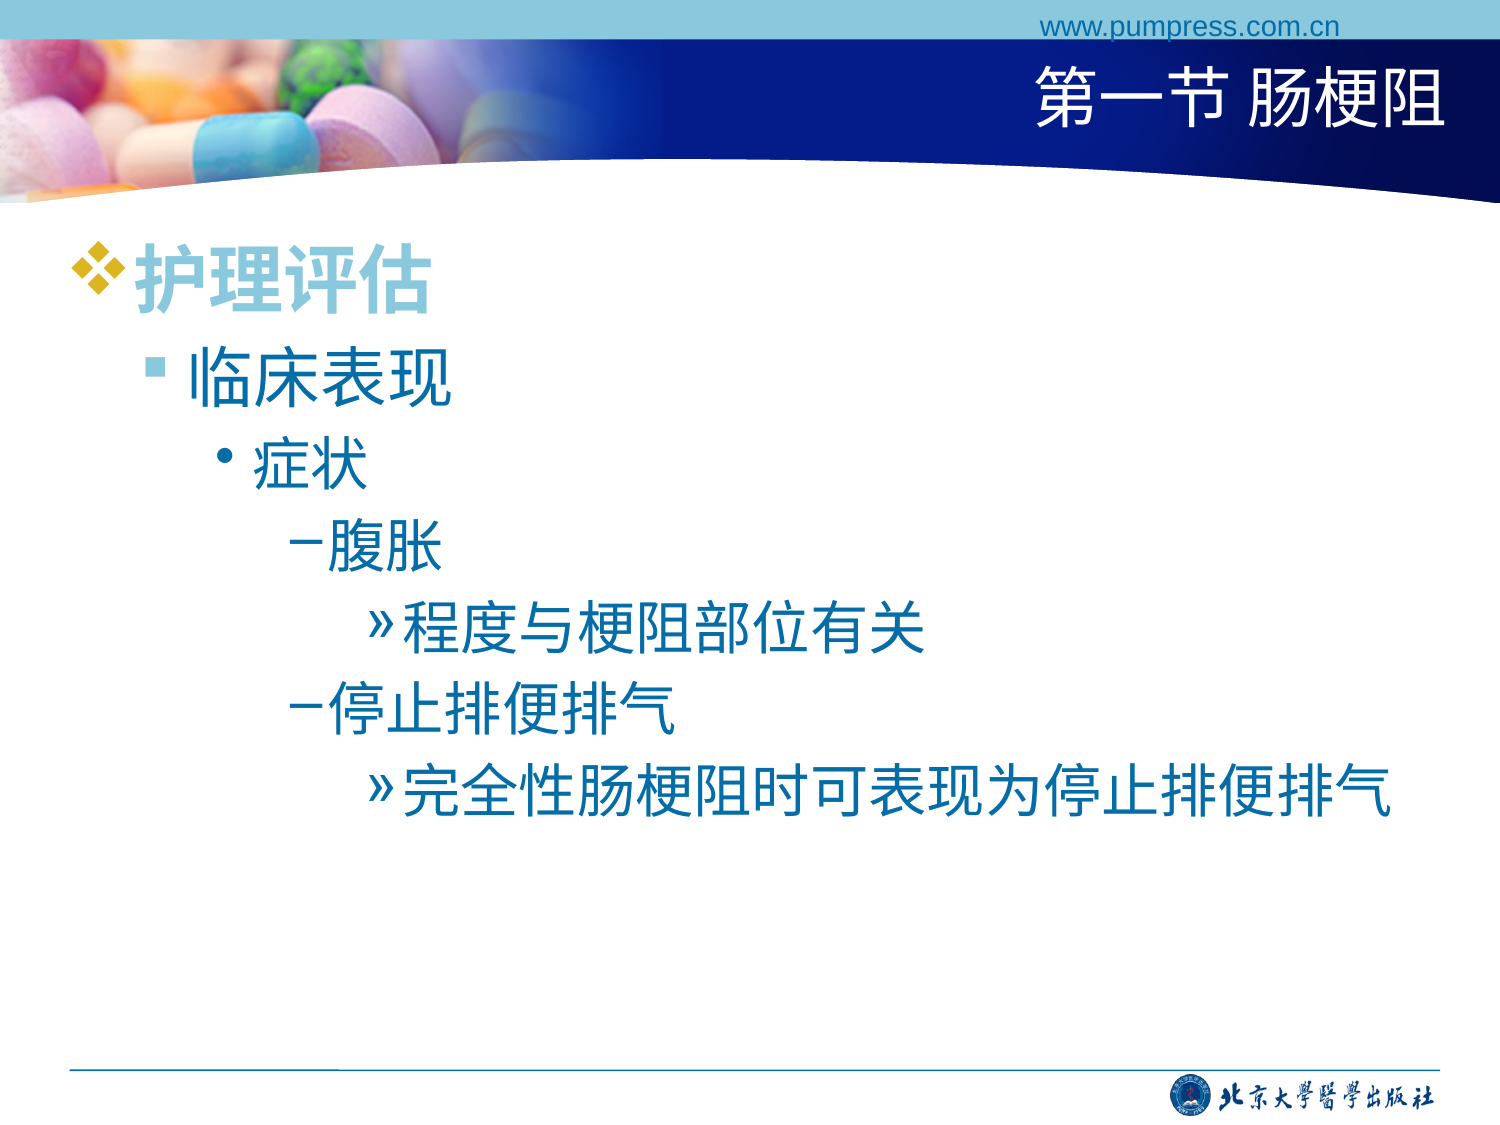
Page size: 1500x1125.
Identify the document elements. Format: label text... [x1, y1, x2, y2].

picture [0, 40, 1500, 203]
picture [1170, 1074, 1436, 1118]
list 护理评估 临床表现 症状 腹胀 程度与梗阻部位有关 停止排便排气 完全性肠梗阻时可表现为停止排便排气 [49, 224, 1463, 1026]
title 第一节 肠梗阻 [137, 49, 1463, 143]
slide_number www.pumpress.com.cn [1025, 0, 1463, 38]
